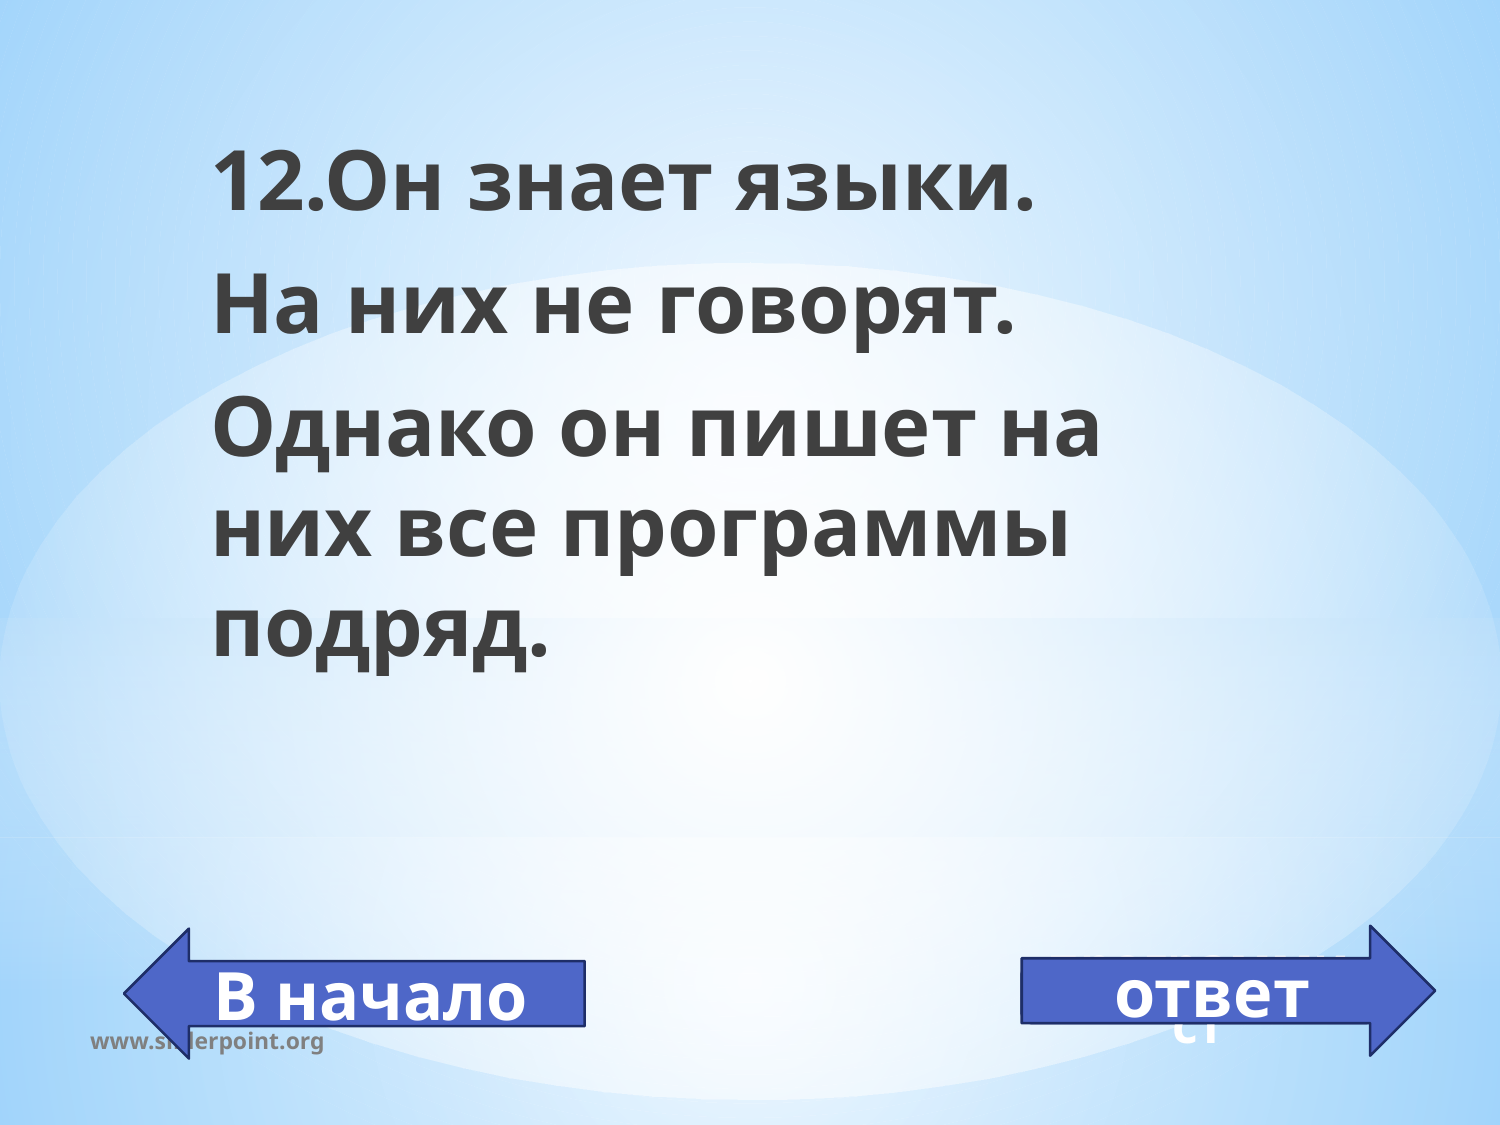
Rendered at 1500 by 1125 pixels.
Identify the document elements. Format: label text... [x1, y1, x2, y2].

footer www.sliderpoint.org [75, 1012, 625, 1073]
list 12.Он знает языки. На них не говорят. Однако он пишет на них все программы подряд. [187, 120, 1238, 690]
text_box [1022, 924, 1439, 1057]
text_box В начало [123, 927, 586, 1012]
